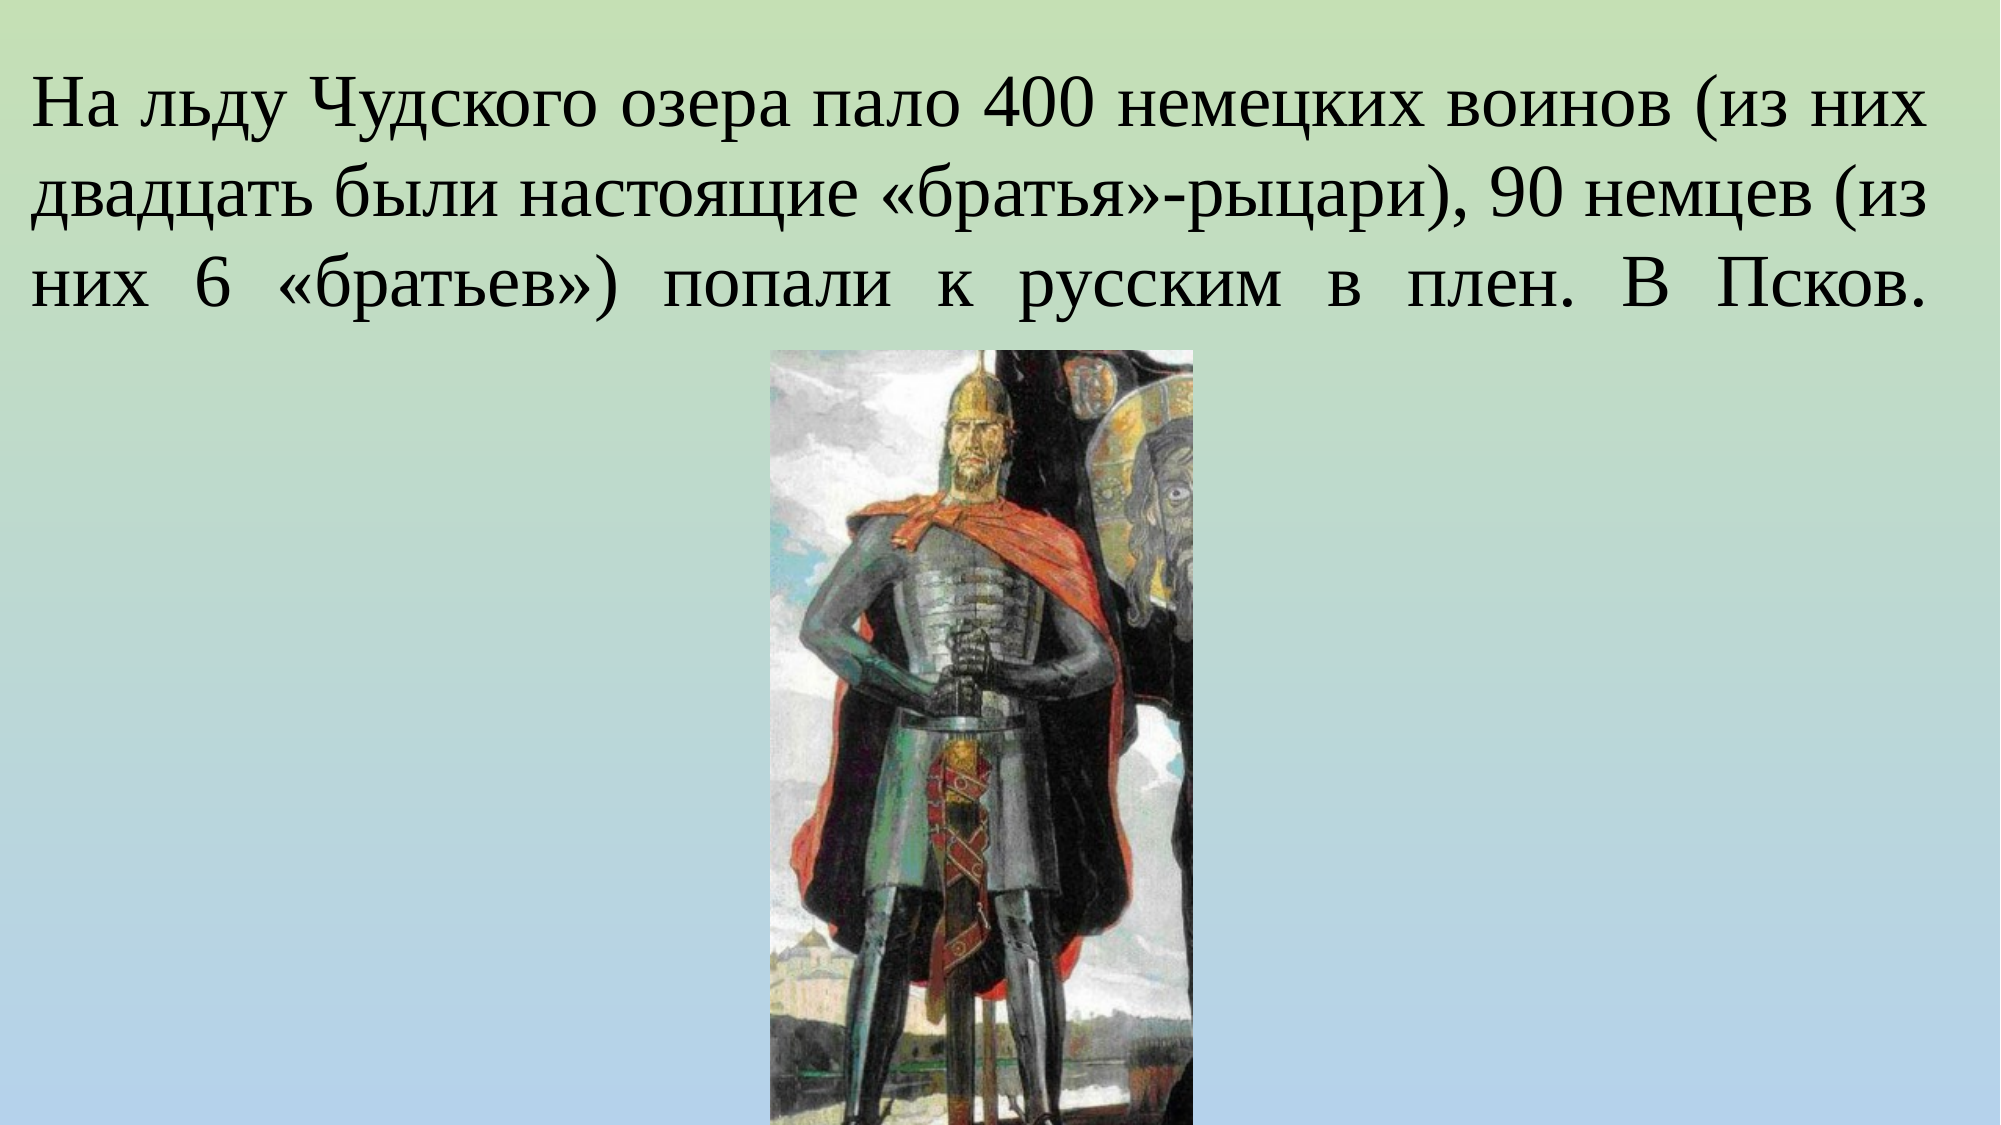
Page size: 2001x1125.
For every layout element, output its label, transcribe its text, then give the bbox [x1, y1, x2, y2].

text_box На льду Чудского озера пало 400 немецких воинов (из них двадцать были настоящие «братья»-рыцари), 90 немцев (из них 6 «братьев») попали к русским в плен. В Псков. [17, 43, 1946, 509]
picture [770, 350, 1193, 1125]
